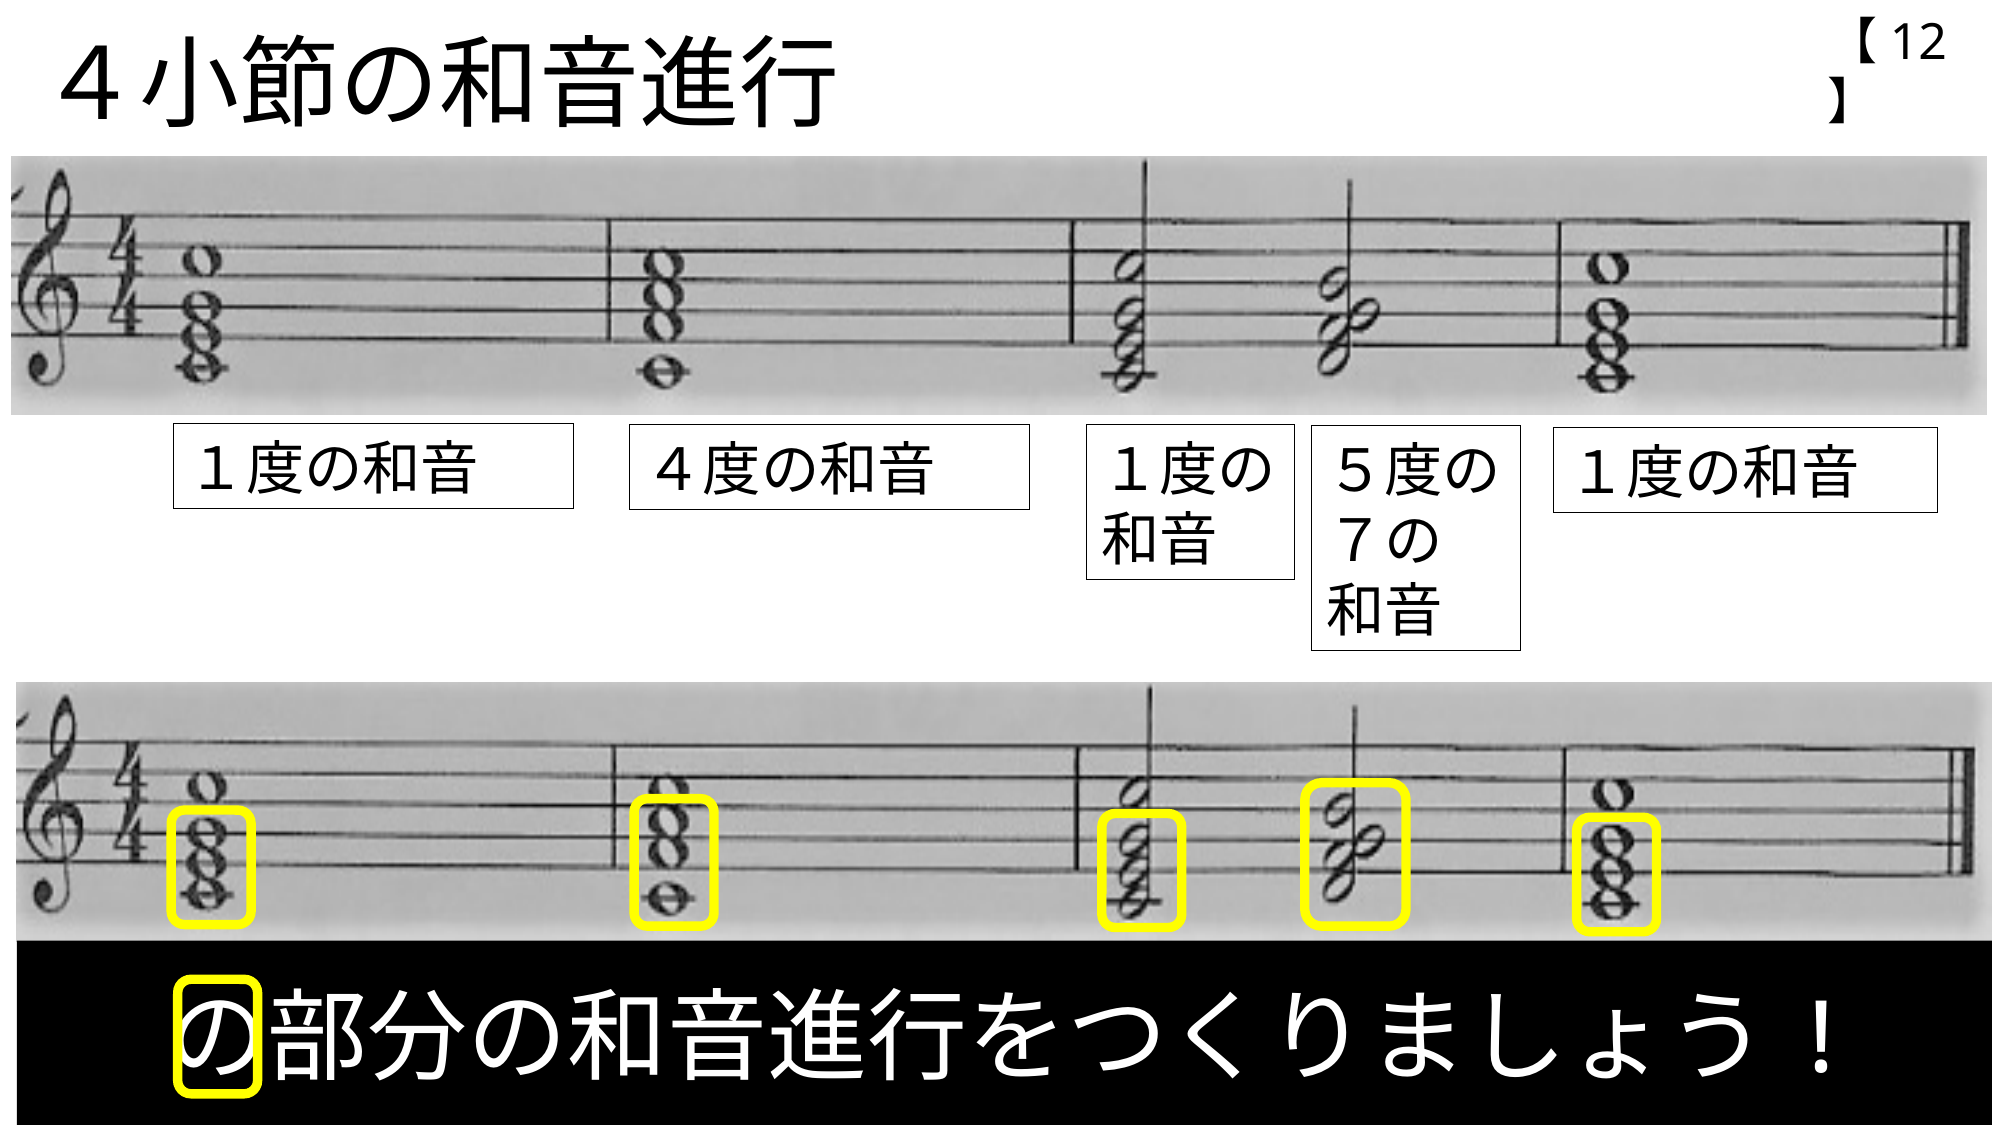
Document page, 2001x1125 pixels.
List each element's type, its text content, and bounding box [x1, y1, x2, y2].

text_box ４度の和音 [629, 424, 1030, 510]
text_box １度の 和音 [1086, 424, 1295, 580]
picture [16, 682, 1992, 942]
text_box [176, 978, 259, 1095]
text_box ５度の ７の 和音 [1311, 425, 1521, 651]
text_box １度の和音 [1553, 427, 1938, 513]
text_box ４小節の和音進行 [24, 3, 1708, 149]
text_box の部分の和音進行をつくりましょう! [16, 942, 1992, 1125]
text_box １度の和音 [173, 423, 574, 509]
picture [11, 156, 1987, 415]
text_box 【12】 [1812, 1, 2000, 137]
